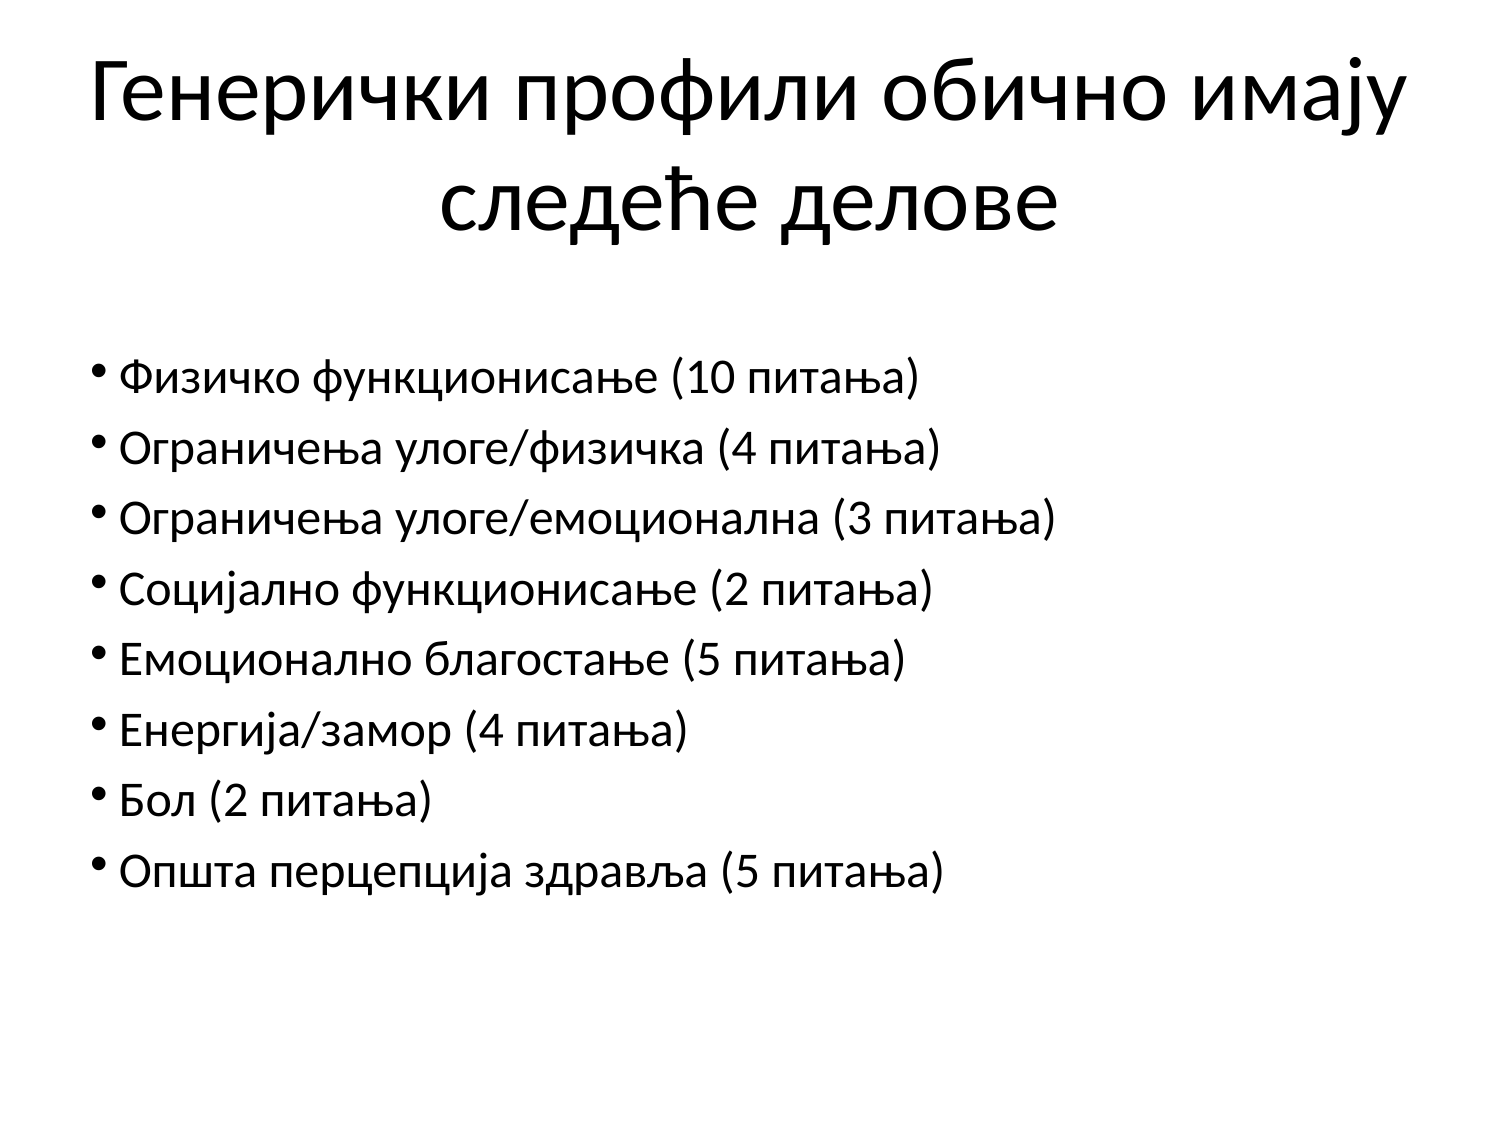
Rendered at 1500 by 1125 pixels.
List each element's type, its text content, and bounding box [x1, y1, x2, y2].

list Физичко функционисање (10 питања) Ограничења улоге/физичка (4 питања) Ограничења улоге/емоционална (3 питања) Социјално функционисање (2 питања) Емоционално благостање (5 питања) Енергија/замор (4 питања) Бол (2 питања) Општа перцепција здравља (5 питања) [75, 262, 1425, 1005]
title Генерички профили обично имају следеће делове [75, 45, 1425, 233]
